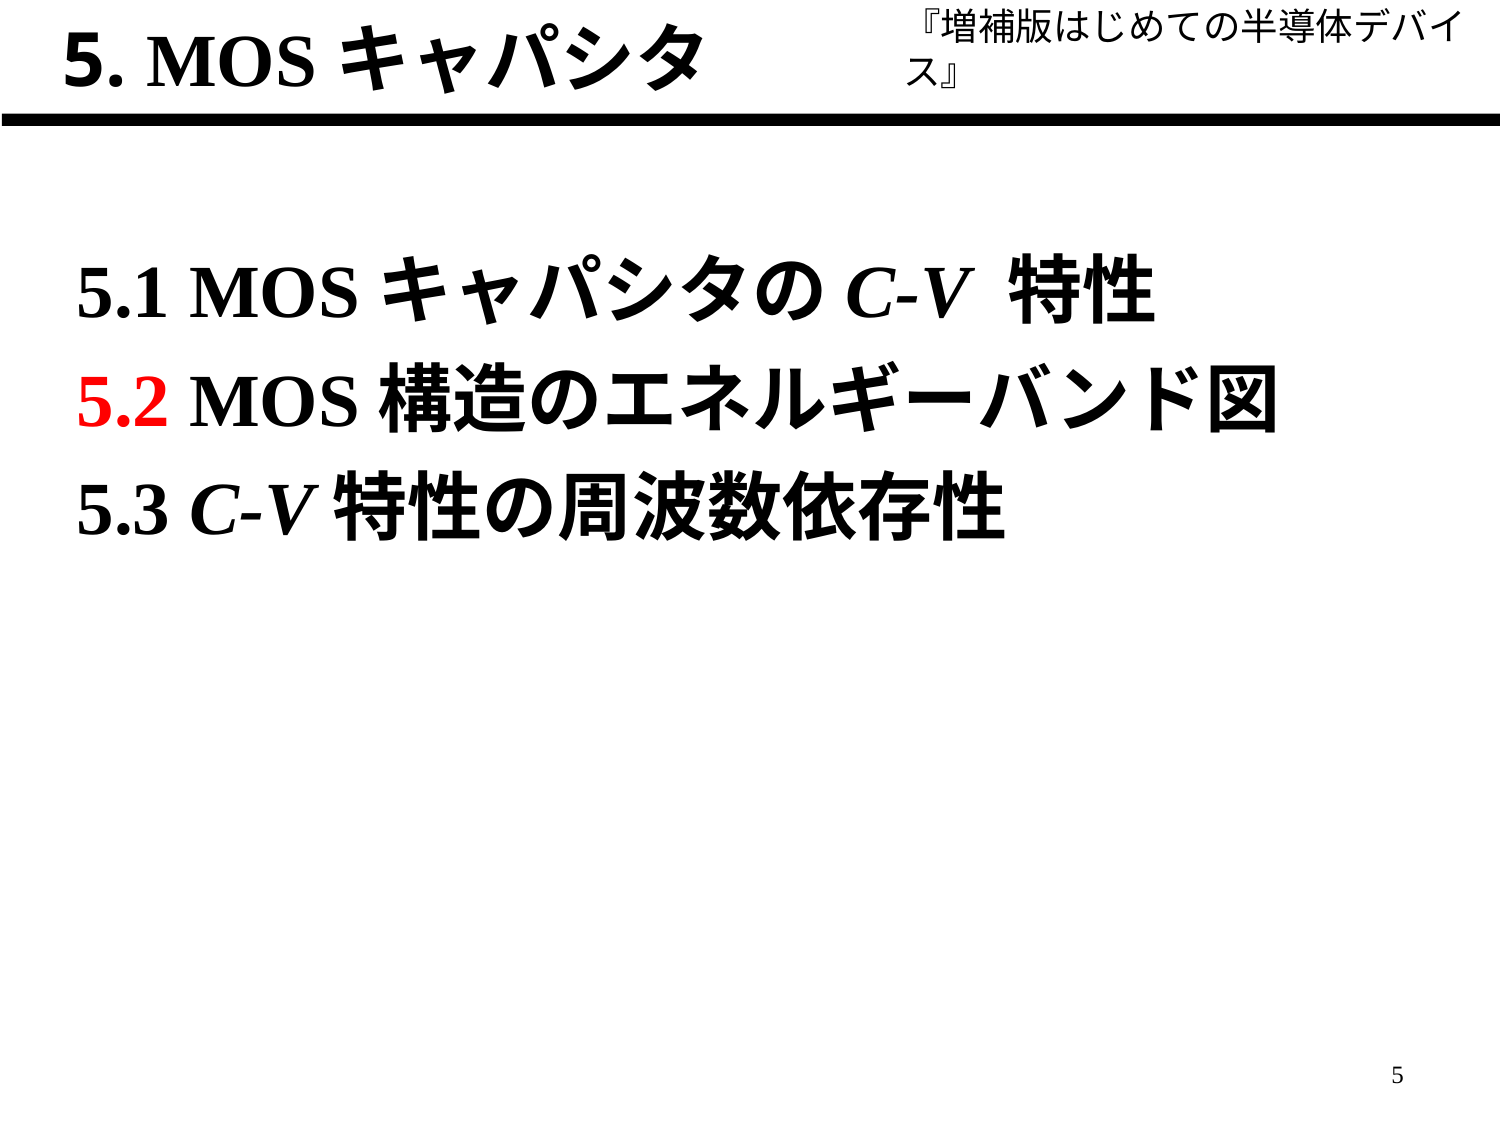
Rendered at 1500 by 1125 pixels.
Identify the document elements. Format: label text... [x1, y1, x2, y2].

list 5.1 MOSキャパシタのC-V 特性 5.2 MOS構造のエネルギーバンド図 5.3 C-V特性の周波数依存性 [61, 234, 1438, 890]
text_box 『増補版はじめての半導体デバイス』 [888, 0, 1495, 101]
title 5. MOSキャパシタ [62, 19, 1438, 102]
